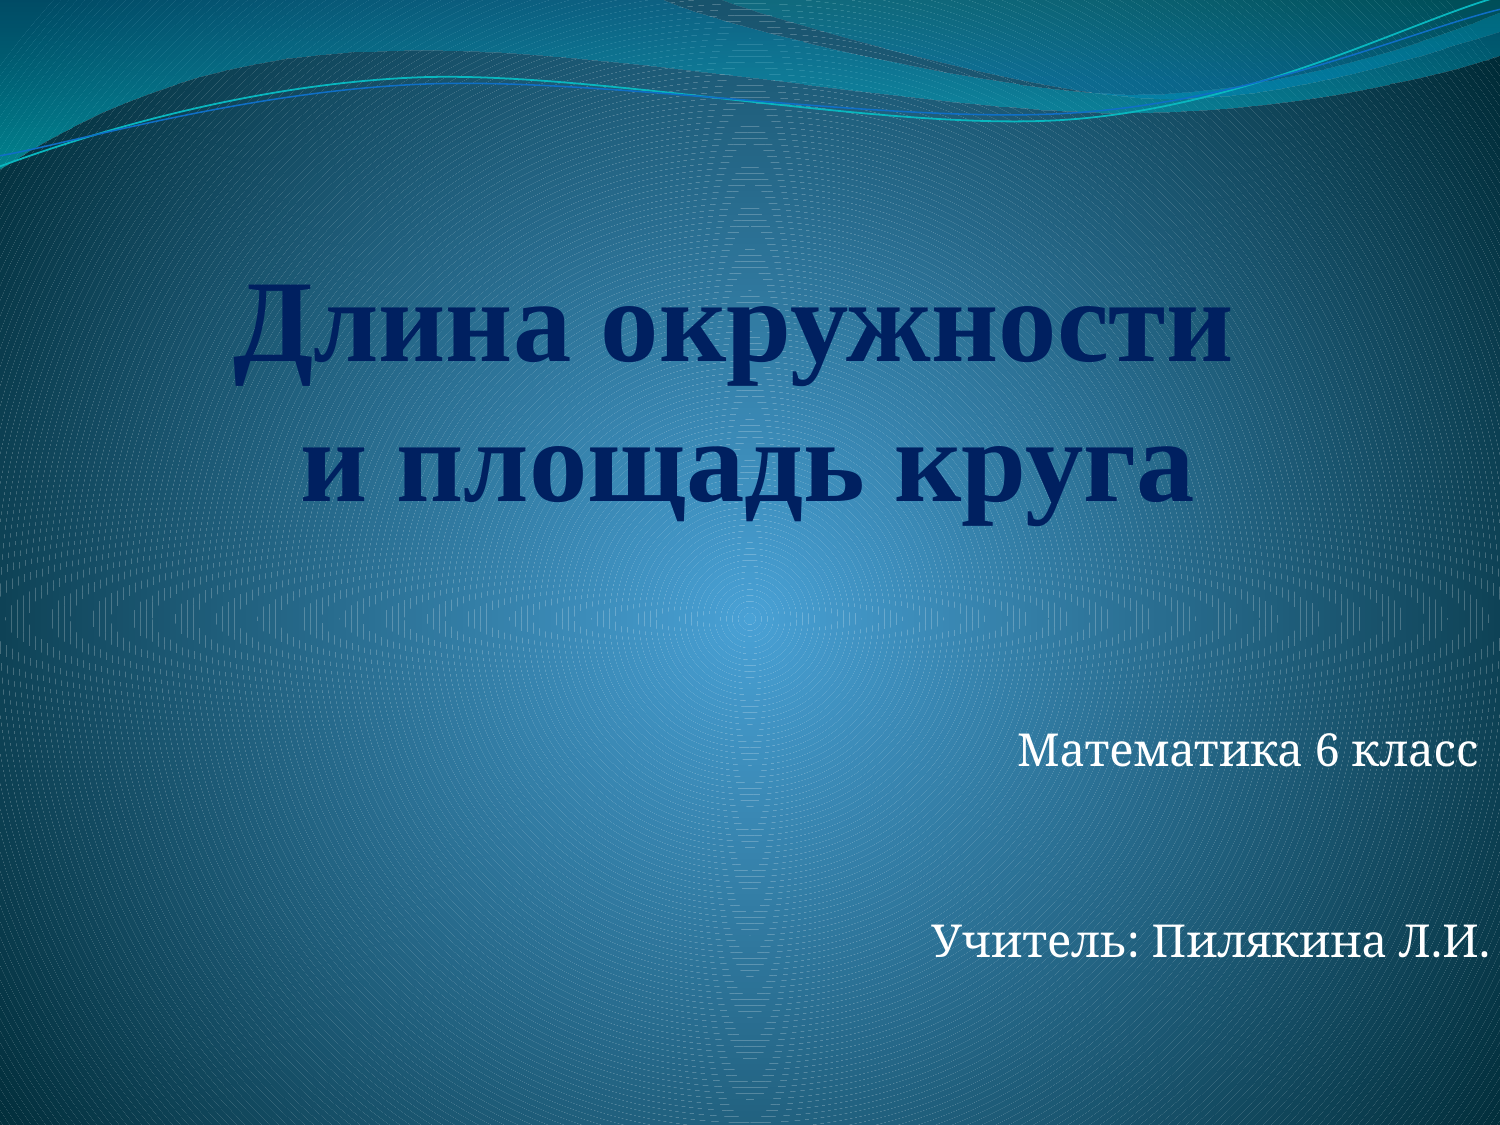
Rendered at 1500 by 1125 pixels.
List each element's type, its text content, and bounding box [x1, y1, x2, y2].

subtitle Математика 6 класс Учитель: Пилякина Л.И. [0, 586, 1500, 976]
title Длина окружности и площадь круга [87, 224, 1412, 525]
